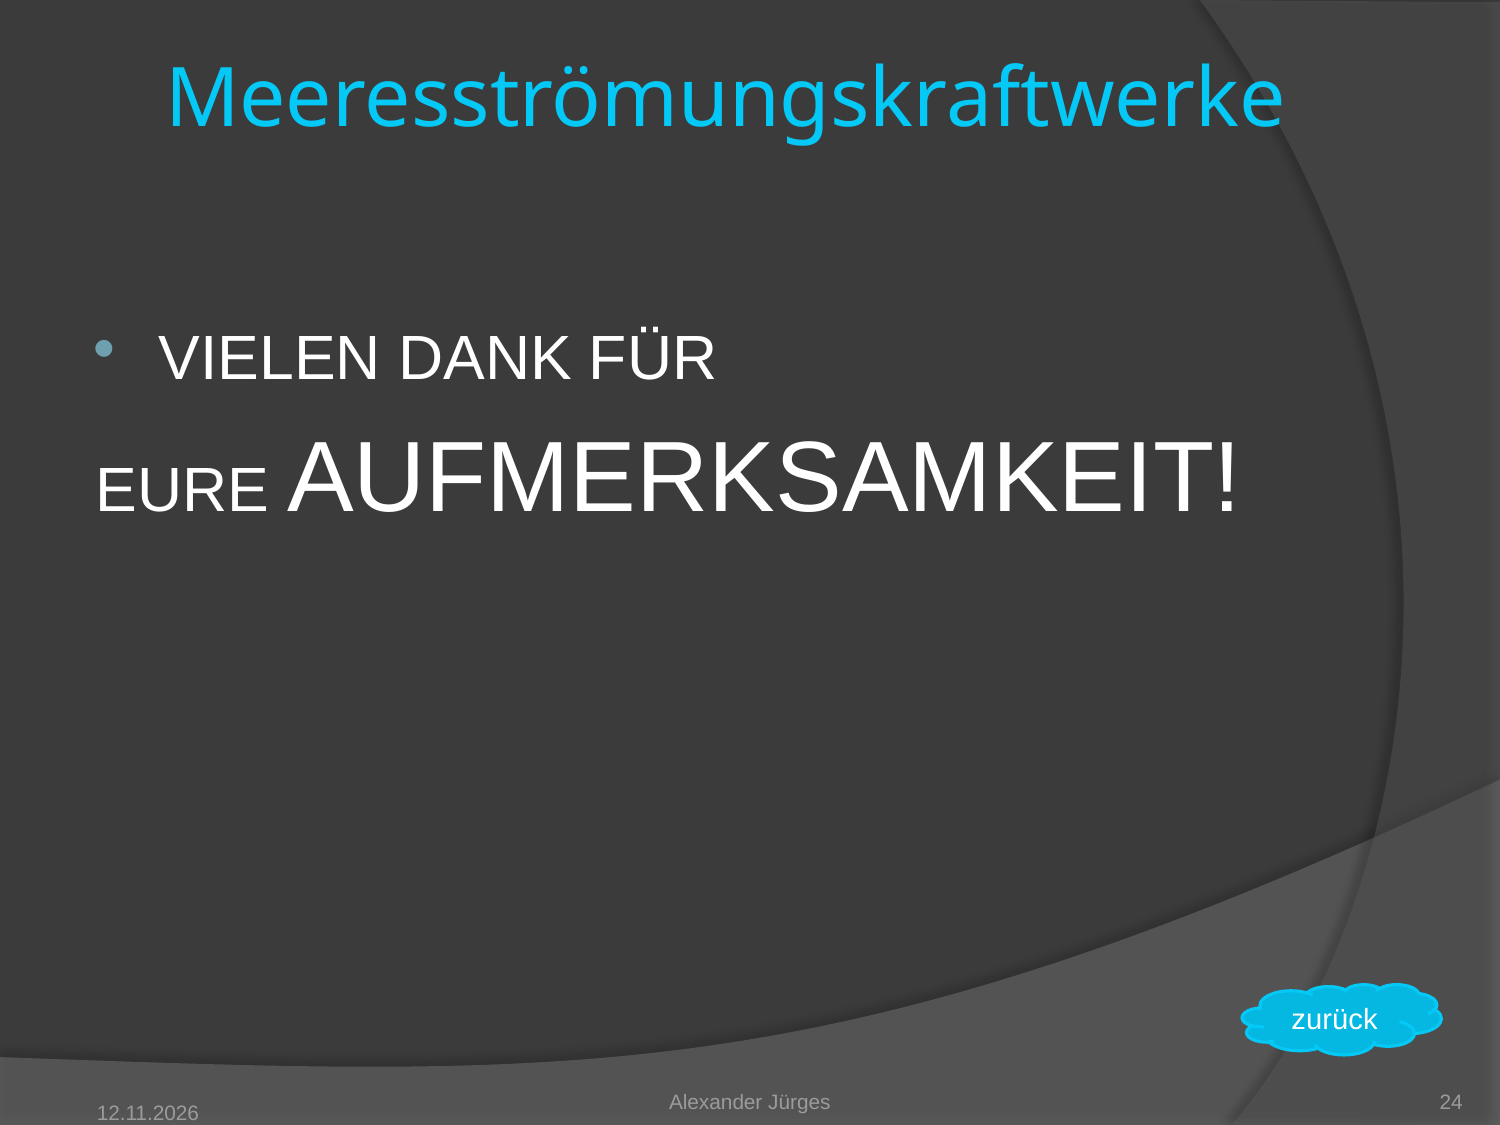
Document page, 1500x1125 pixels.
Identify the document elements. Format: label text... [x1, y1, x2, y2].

slide_number 24 [1337, 1053, 1463, 1114]
list VIELEN DANK FÜR EURE AUFMERKSAMKEIT! [75, 309, 1300, 657]
footer Alexander Jürges [512, 1053, 988, 1114]
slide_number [82, 1065, 432, 1125]
text_box zurück [1240, 983, 1443, 1057]
text_box Meeresströmungskraftwerke [157, 0, 1383, 188]
